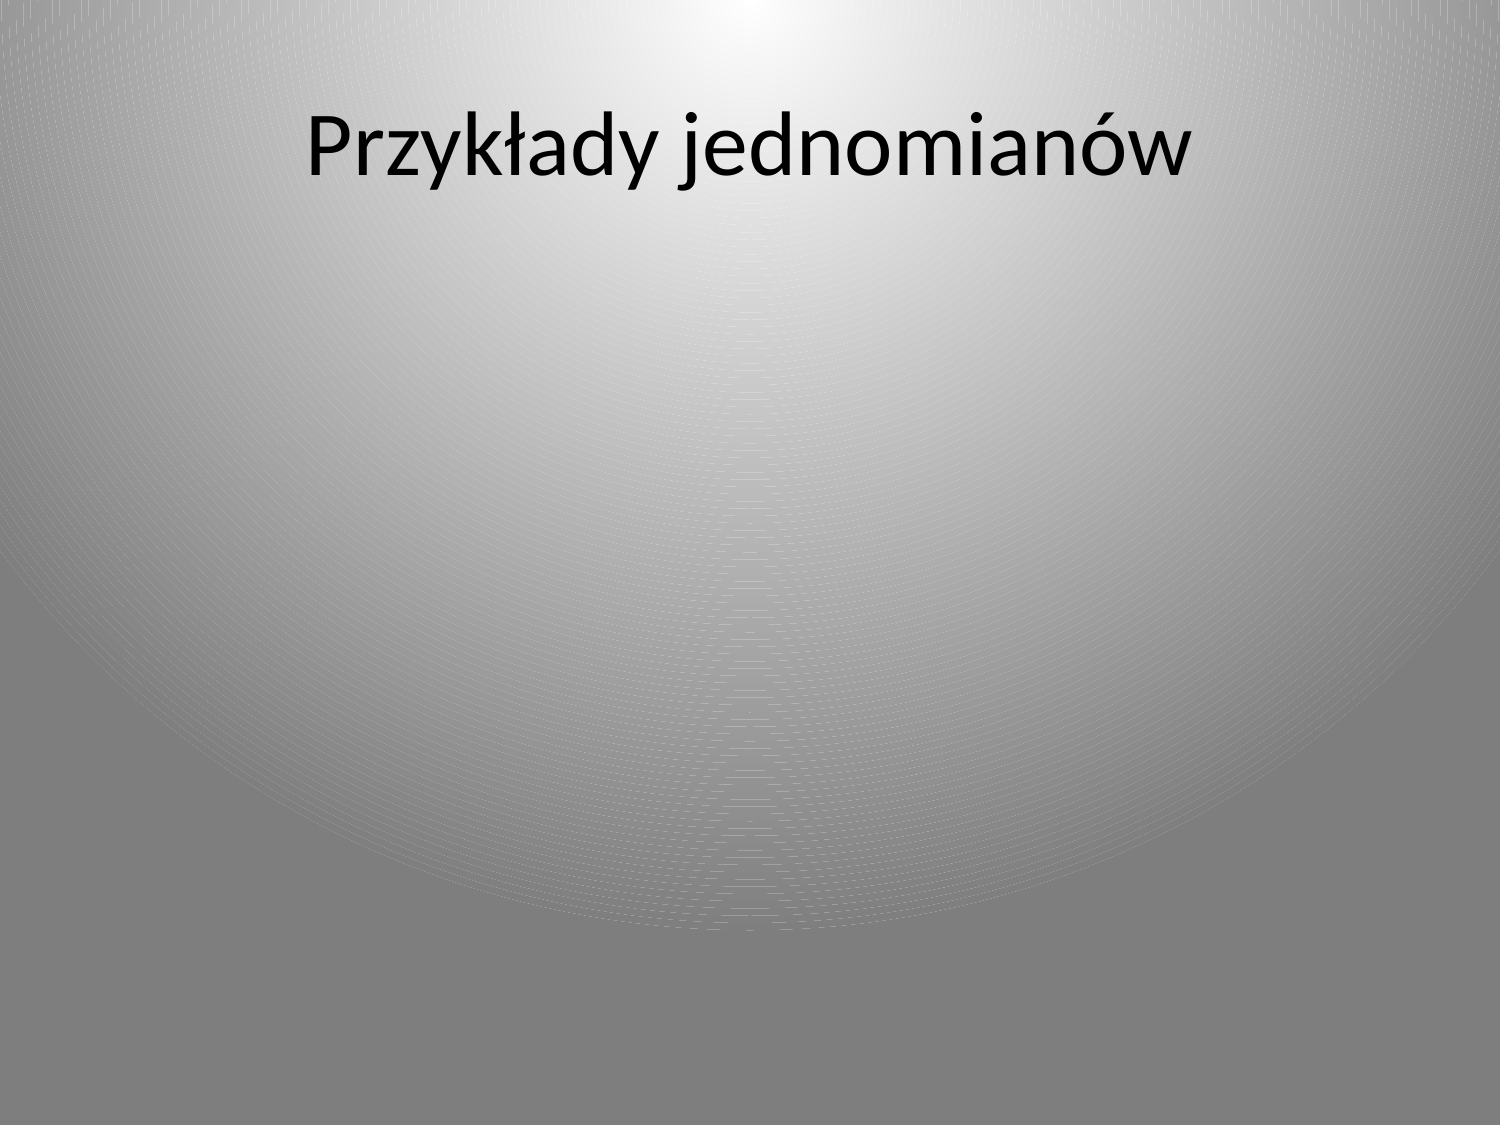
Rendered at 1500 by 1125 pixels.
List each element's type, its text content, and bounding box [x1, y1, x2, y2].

title Przykłady jednomianów [75, 45, 1425, 233]
